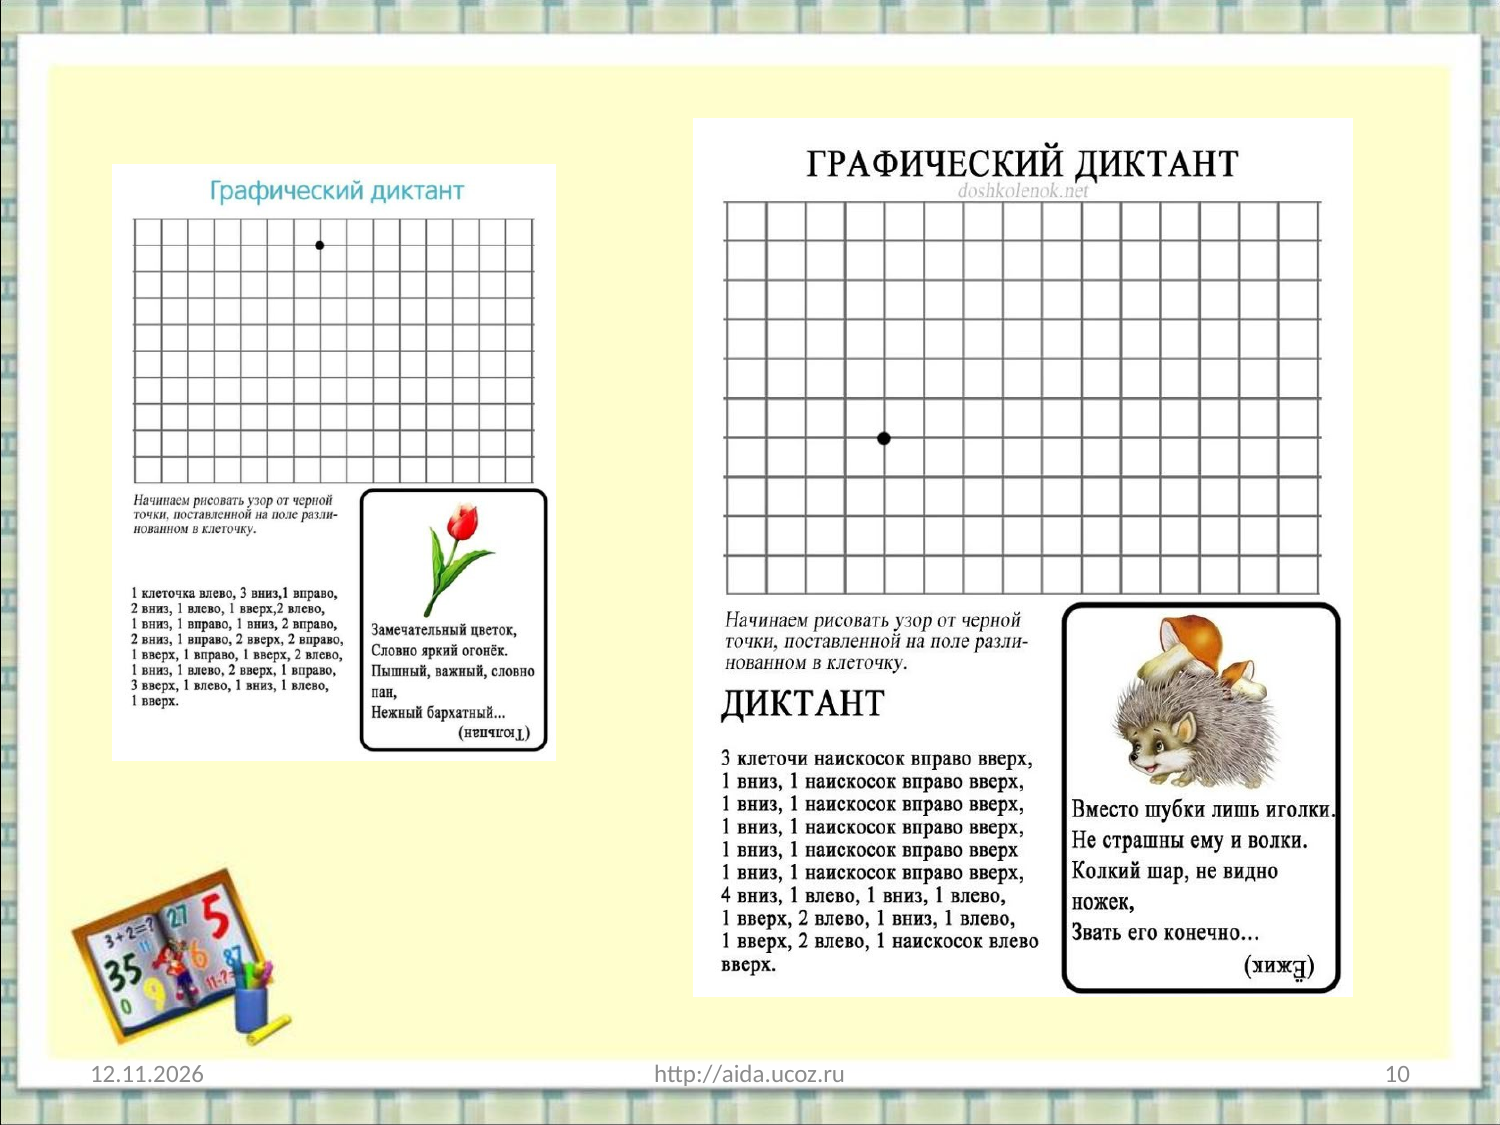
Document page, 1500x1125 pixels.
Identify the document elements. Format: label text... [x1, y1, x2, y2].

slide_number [75, 1042, 425, 1103]
footer http://aida.ucoz.ru [512, 1042, 988, 1103]
slide_number 10 [1074, 1042, 1425, 1103]
picture [0, 0, 1500, 1125]
